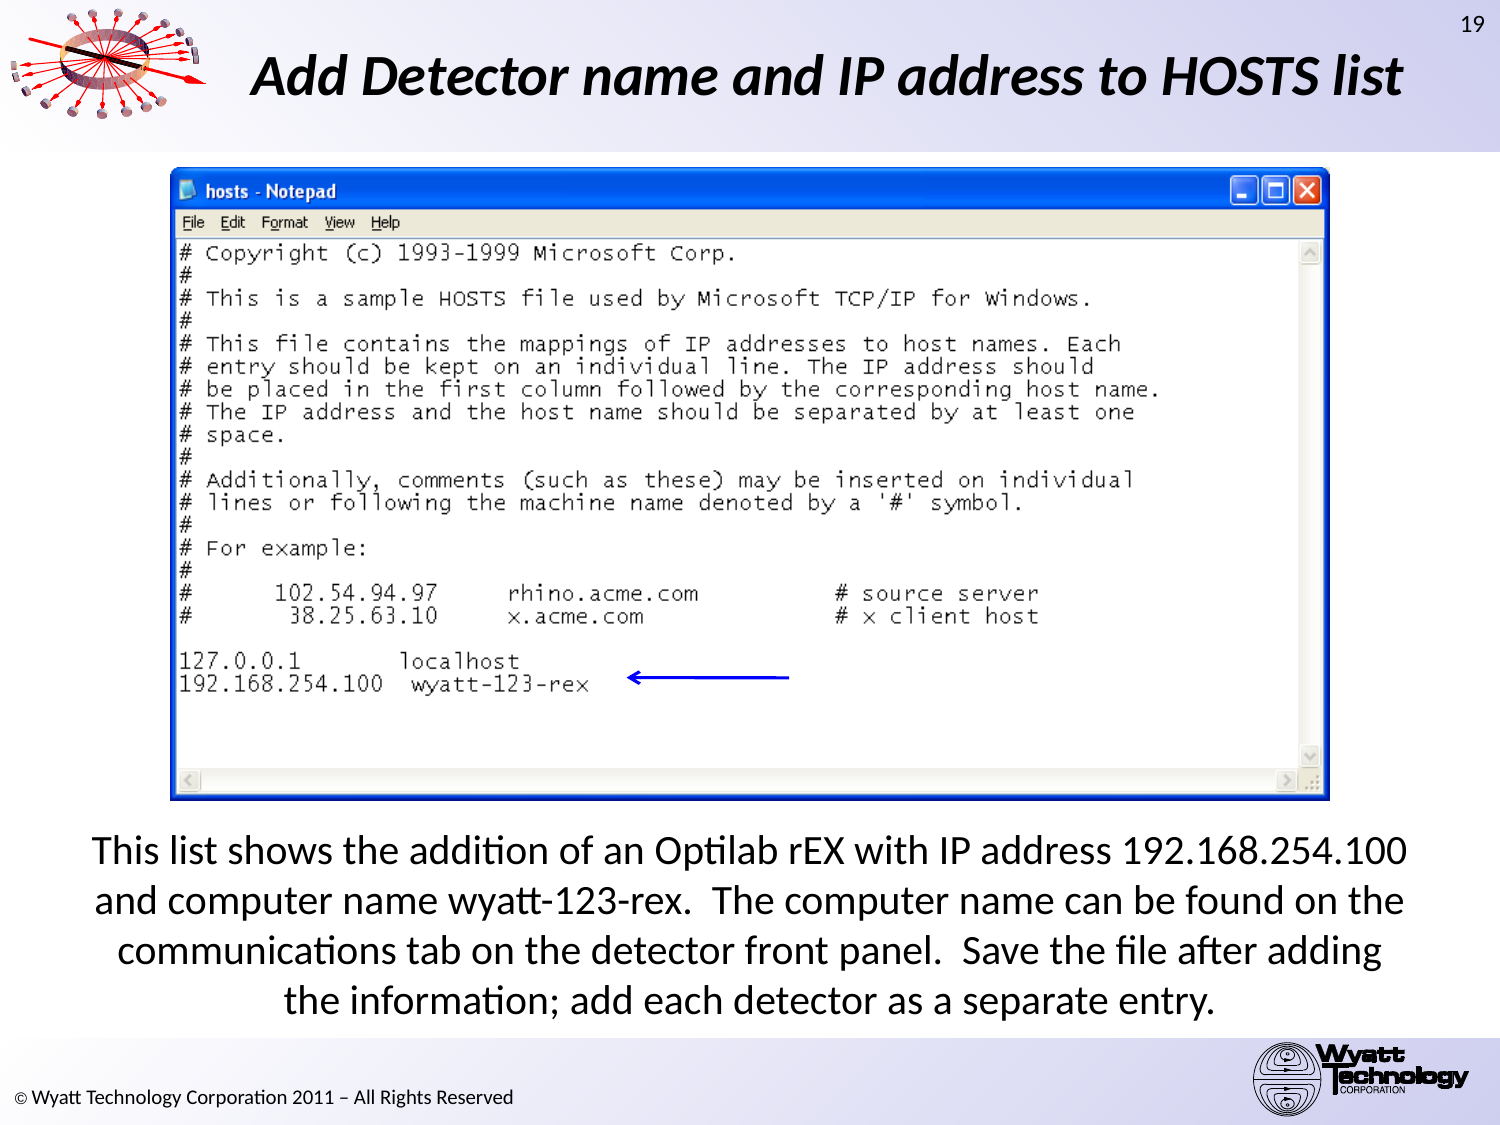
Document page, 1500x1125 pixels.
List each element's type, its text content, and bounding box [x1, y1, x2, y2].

title Add Detector name and IP address to HOSTS list [217, 25, 1438, 120]
picture [170, 167, 1330, 801]
text_box This list shows the addition of an Optilab rEX with IP address 192.168.254.100 and computer name wyatt-123-rex. The computer name can be found on the communications tab on the detector front panel. Save the file after adding the information; add each detector as a separate entry. [69, 815, 1430, 1030]
